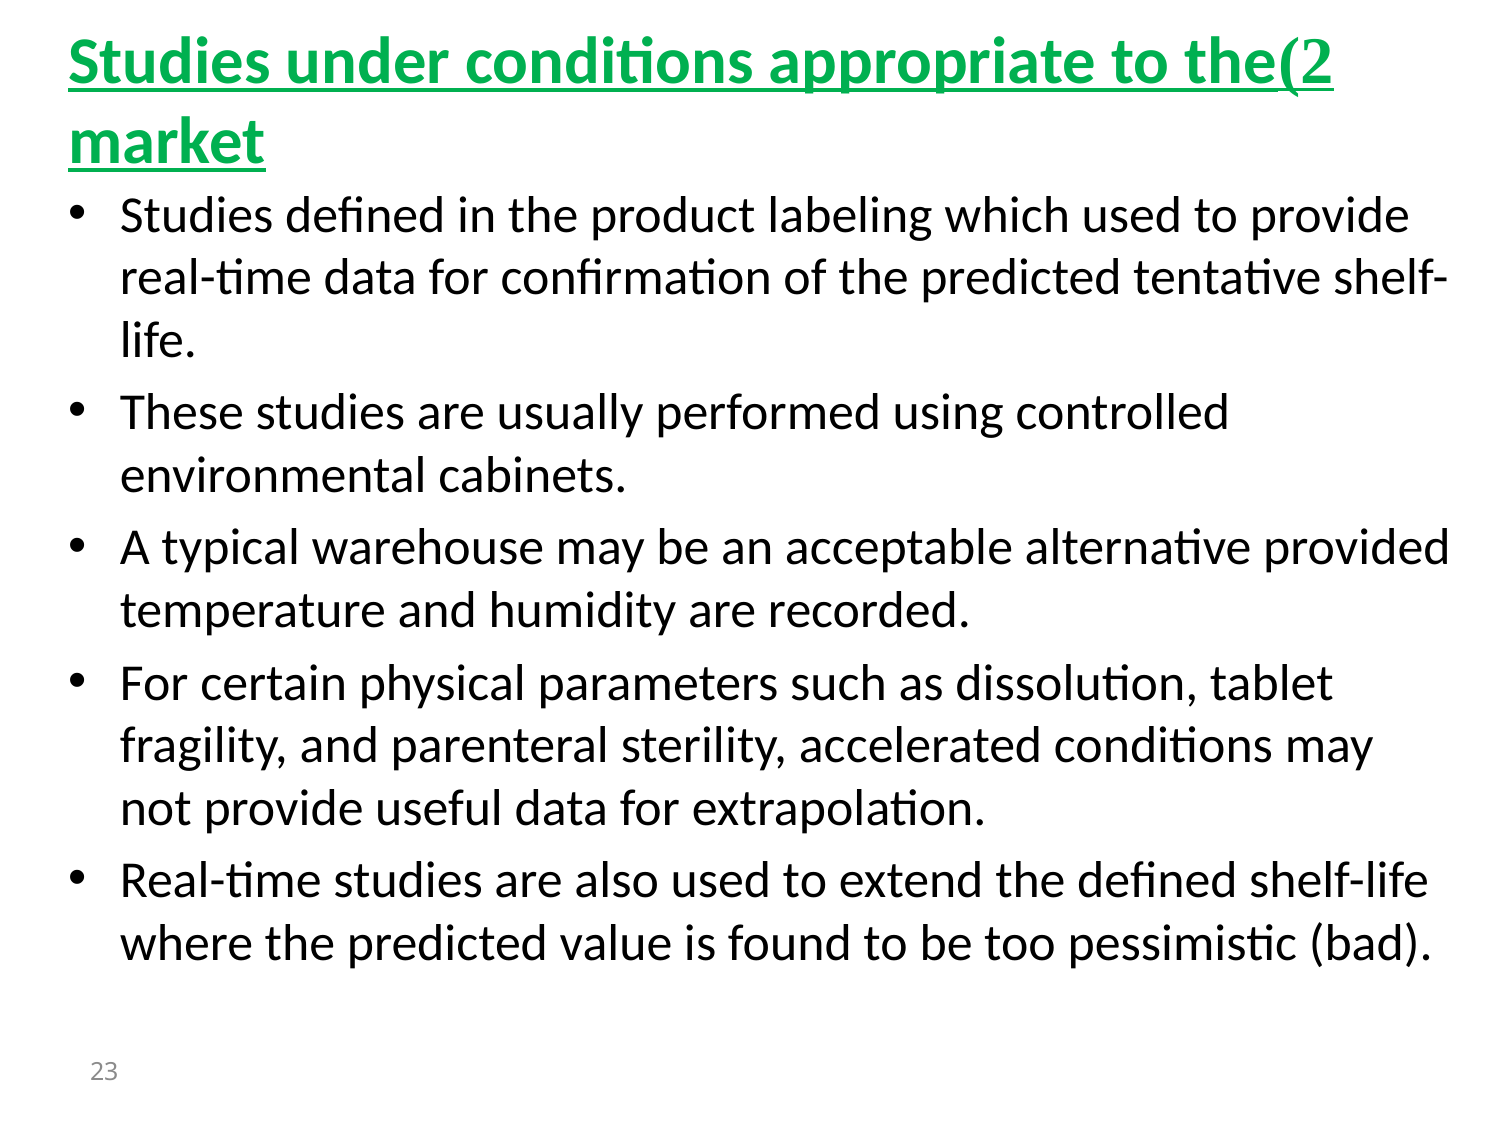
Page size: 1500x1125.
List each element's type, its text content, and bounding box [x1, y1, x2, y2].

title 2)Studies under conditions appropriate to the market [53, 45, 1471, 149]
slide_number 23 [75, 1042, 425, 1103]
list Studies defined in the product labeling which used to provide real-time data for confirmation of the predicted tentative shelf-life. These studies are usually performed using controlled environmental cabinets. A typical warehouse may be an acceptable alternative provided temperature and humidity are recorded. For certain physical parameters such as dissolution, tablet fragility, and parenteral sterility, accelerated conditions may not provide useful data for extrapolation. Real-time studies are also used to extend the defined shelf-life where the predicted value is found to be too pessimistic (bad). [53, 172, 1471, 1041]
